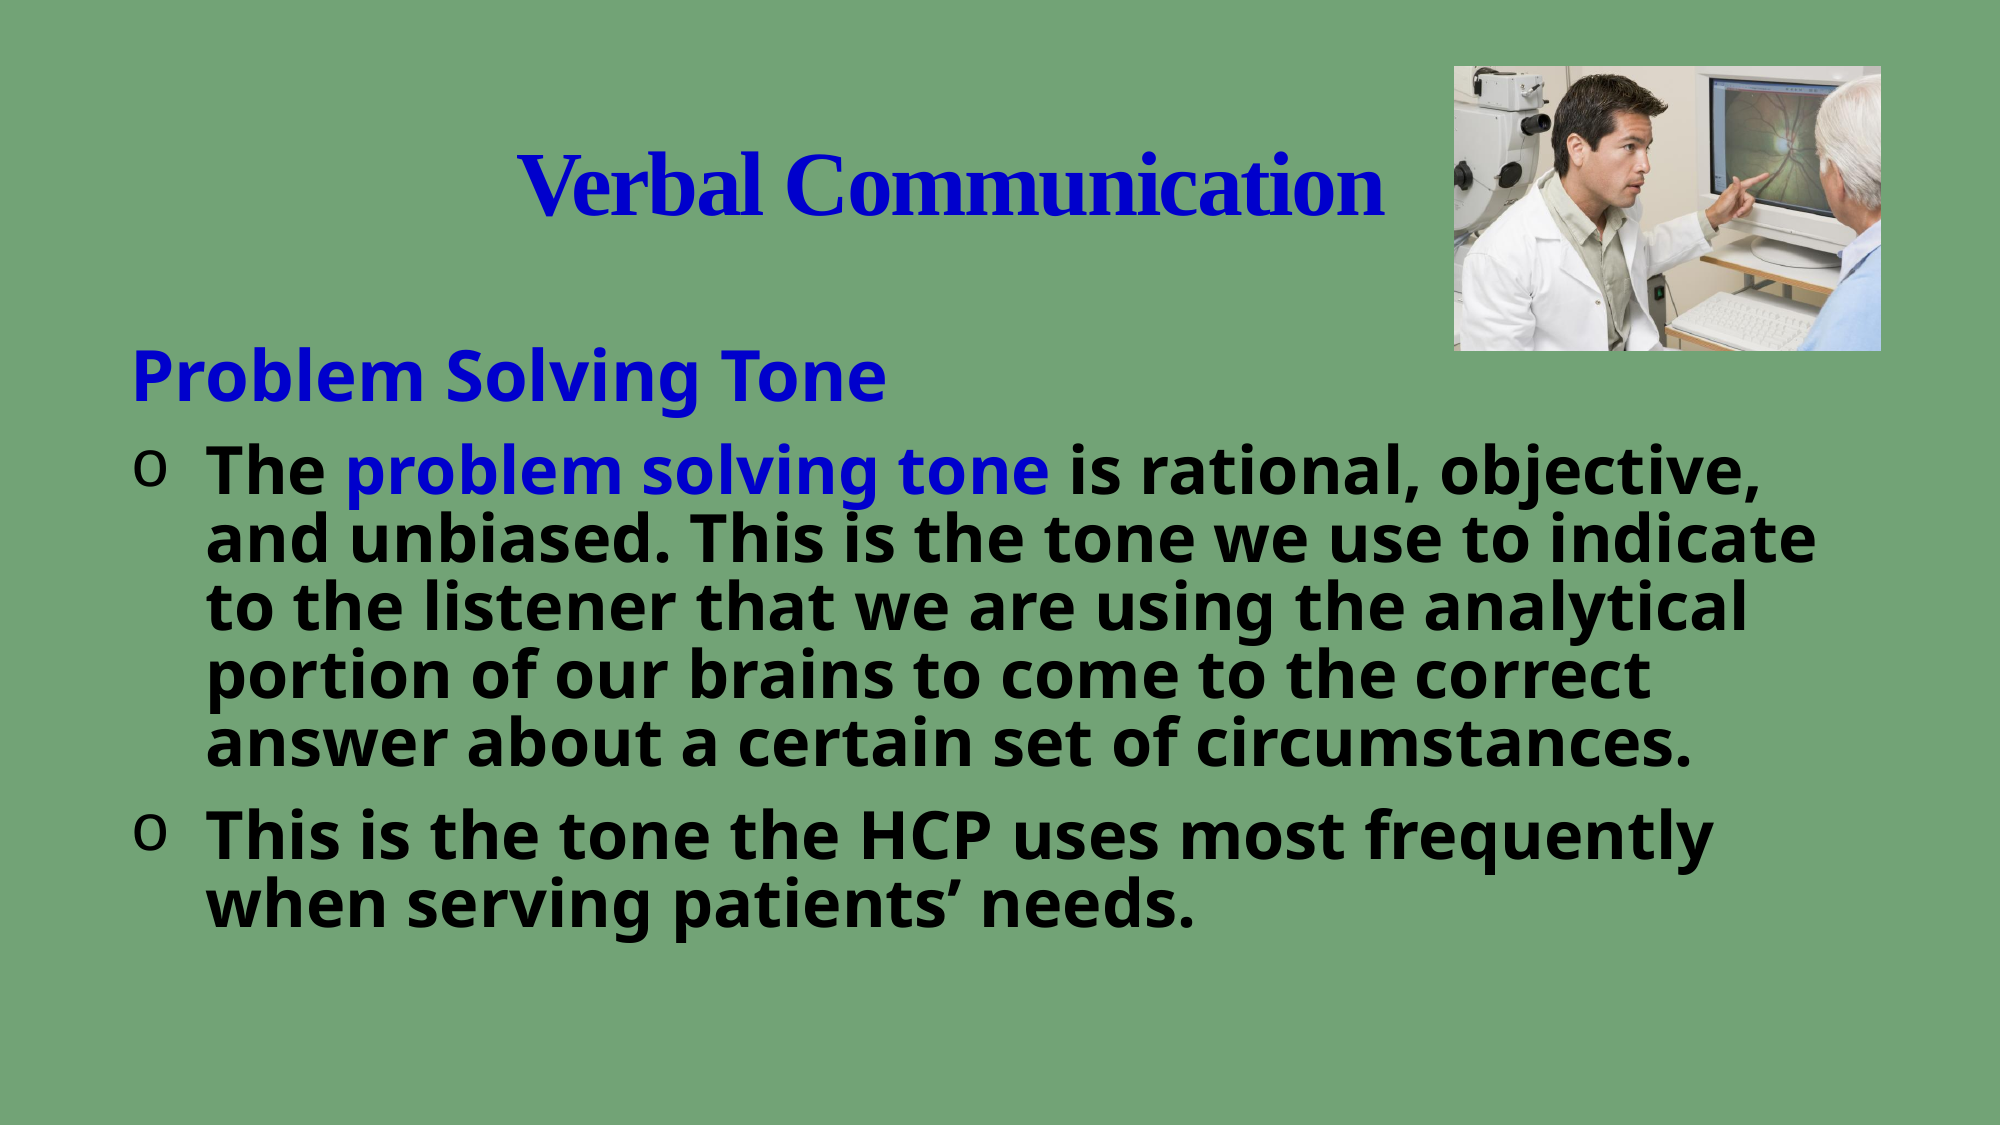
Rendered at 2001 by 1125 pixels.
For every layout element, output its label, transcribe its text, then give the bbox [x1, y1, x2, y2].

subtitle Problem Solving Tone The problem solving tone is rational, objective, and unbiased. This is the tone we use to indicate to the listener that we are using the analytical portion of our brains to come to the correct answer about a certain set of circumstances. This is the tone the HCP uses most frequently when serving patients’ needs. [115, 335, 1855, 968]
title Verbal Communication [227, 105, 1454, 241]
picture [1454, 66, 1881, 351]
